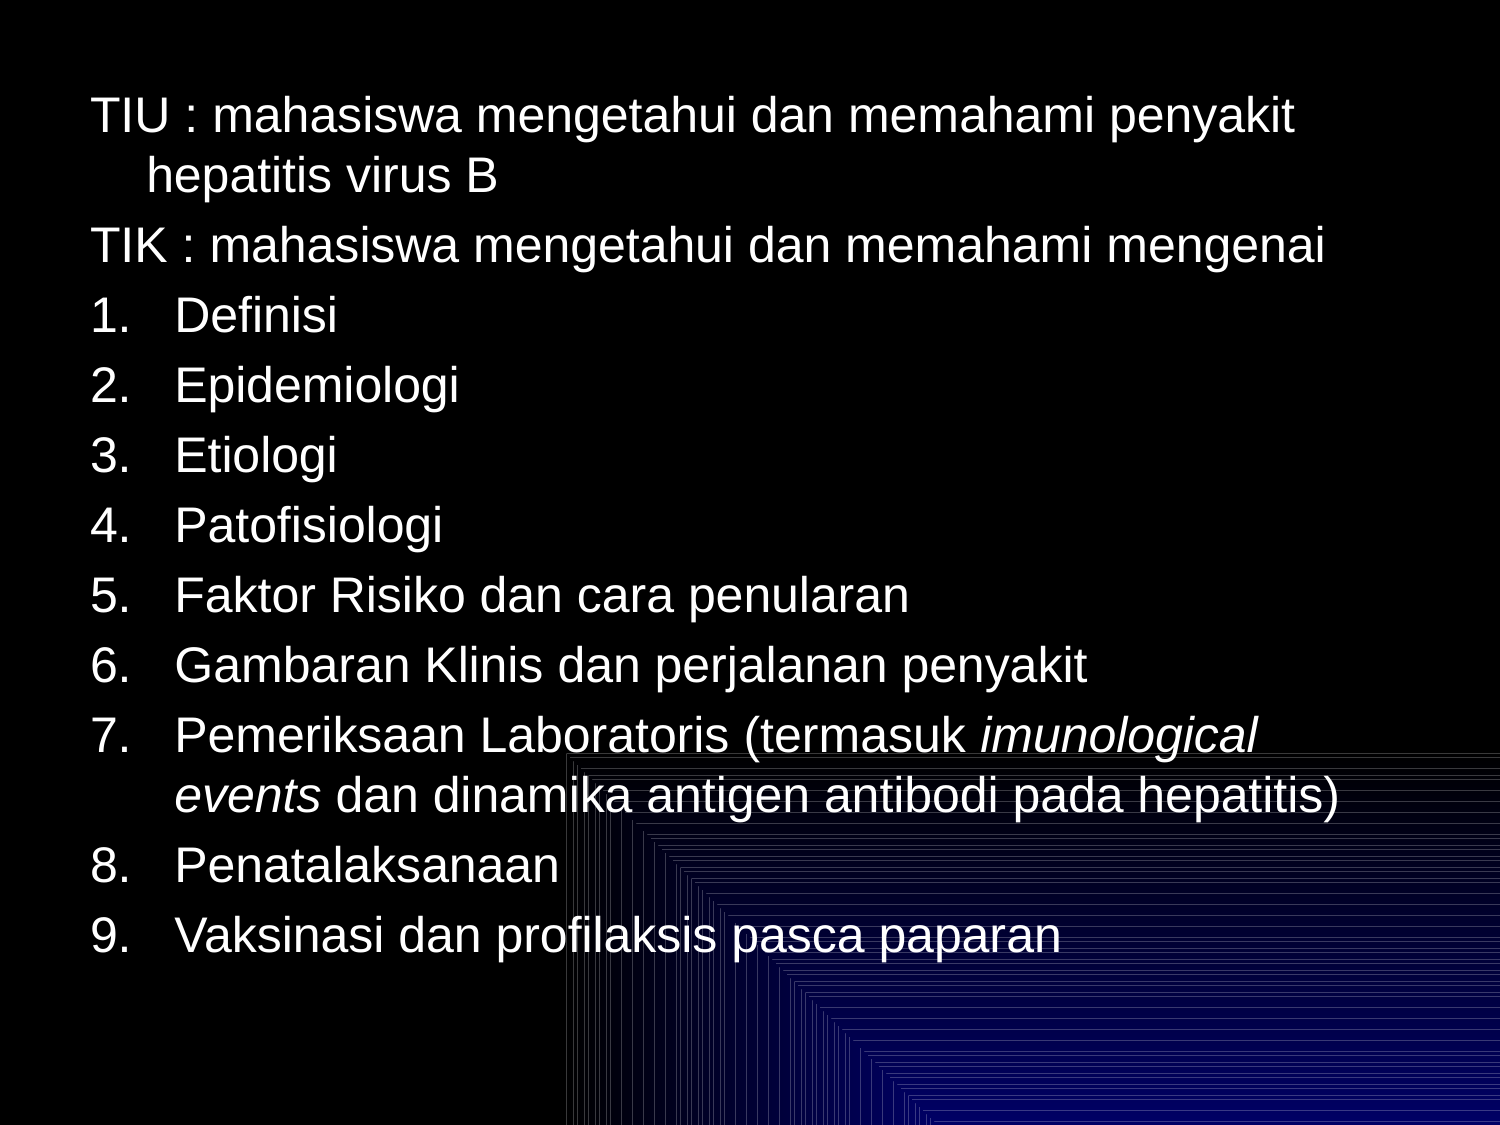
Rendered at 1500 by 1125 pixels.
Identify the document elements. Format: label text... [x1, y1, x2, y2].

list TIU : mahasiswa mengetahui dan memahami penyakit hepatitis virus B TIK : mahasiswa mengetahui dan memahami mengenai Definisi Epidemiologi Etiologi Patofisiologi Faktor Risiko dan cara penularan Gambaran Klinis dan perjalanan penyakit Pemeriksaan Laboratoris (termasuk imunological events dan dinamika antigen antibodi pada hepatitis) Penatalaksanaan Vaksinasi dan profilaksis pasca paparan [74, 74, 1426, 1006]
